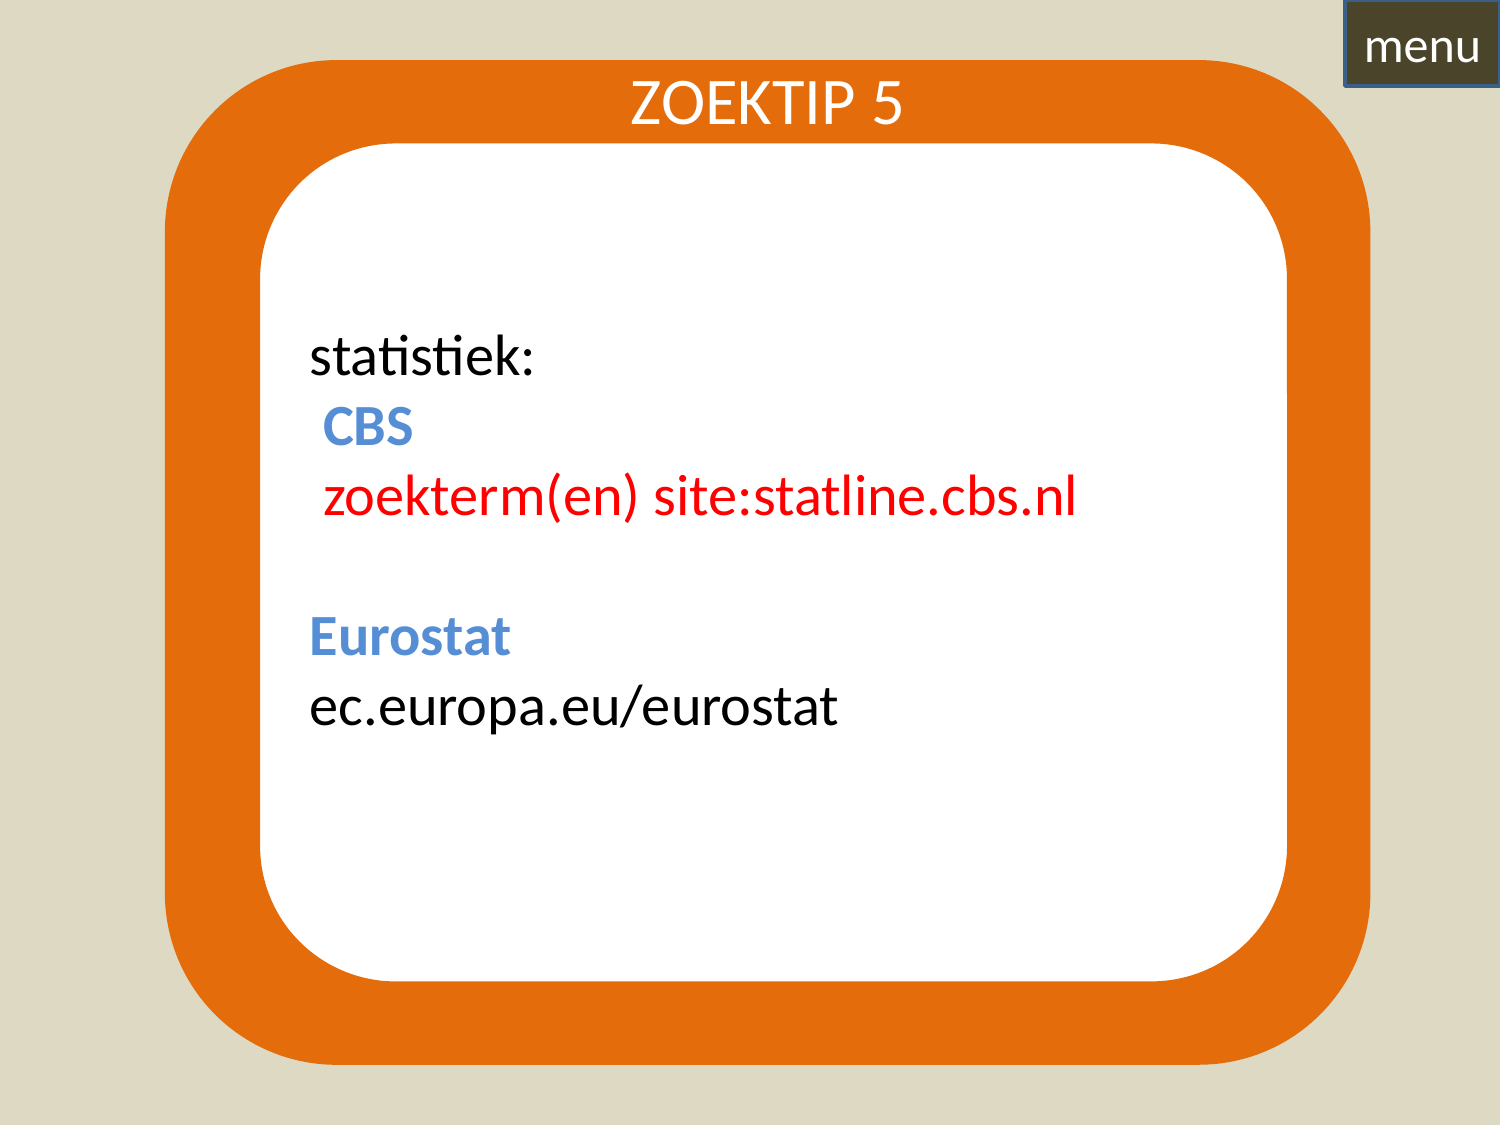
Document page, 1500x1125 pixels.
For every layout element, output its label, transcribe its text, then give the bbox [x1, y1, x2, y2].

text_box menu [1343, 0, 1500, 88]
text_box [169, 64, 1367, 1061]
text_box ZOEKTIP 5 [608, 50, 928, 146]
text_box statistiek: CBS zoekterm(en) site:statline.cbs.nl Eurostat ec.europa.eu/eurostat [251, 135, 1296, 990]
